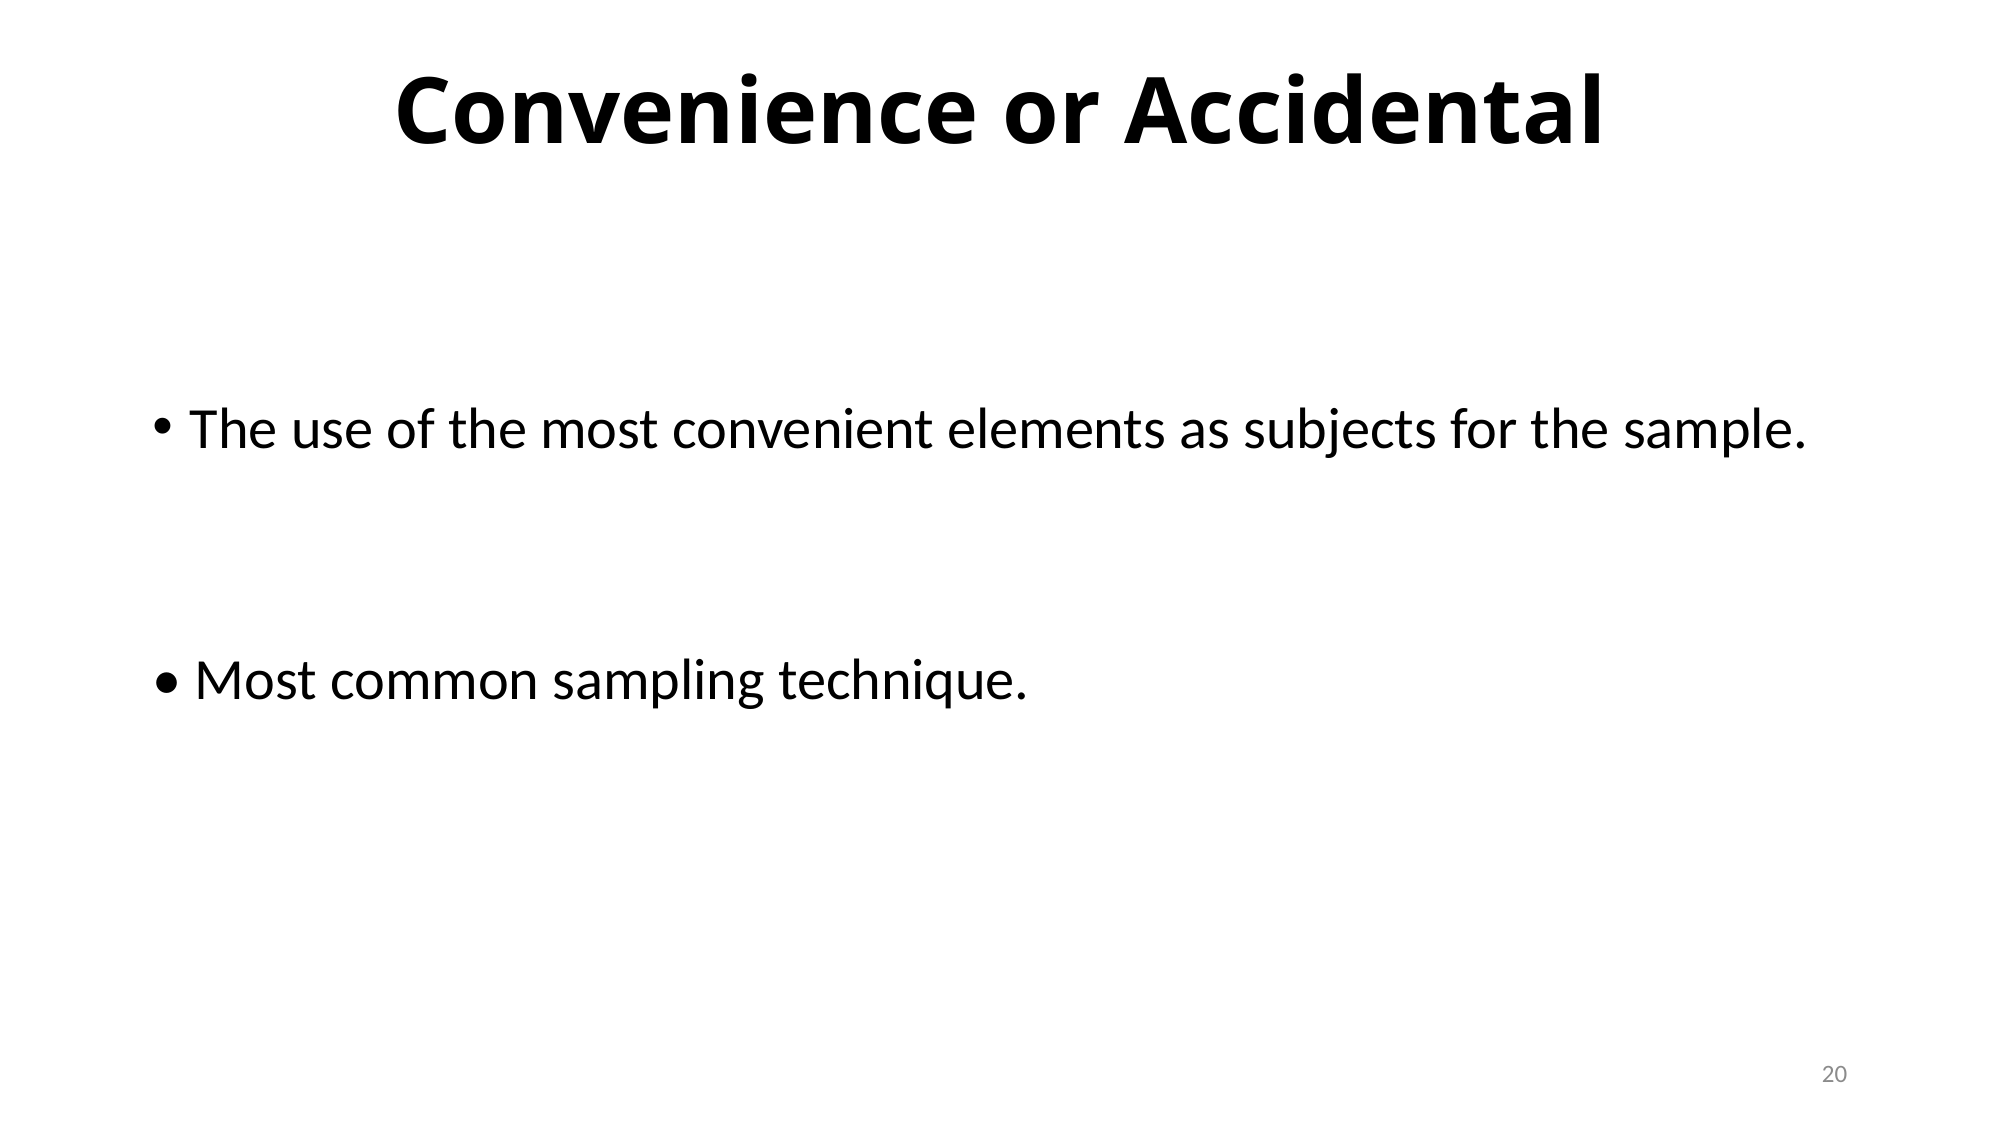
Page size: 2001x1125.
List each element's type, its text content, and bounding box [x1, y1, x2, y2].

slide_number 20 [1412, 1042, 1863, 1103]
list The use of the most convenient elements as subjects for the sample. • Most common sampling technique. [137, 299, 1863, 1014]
title Convenience or Accidental [137, 59, 1863, 278]
